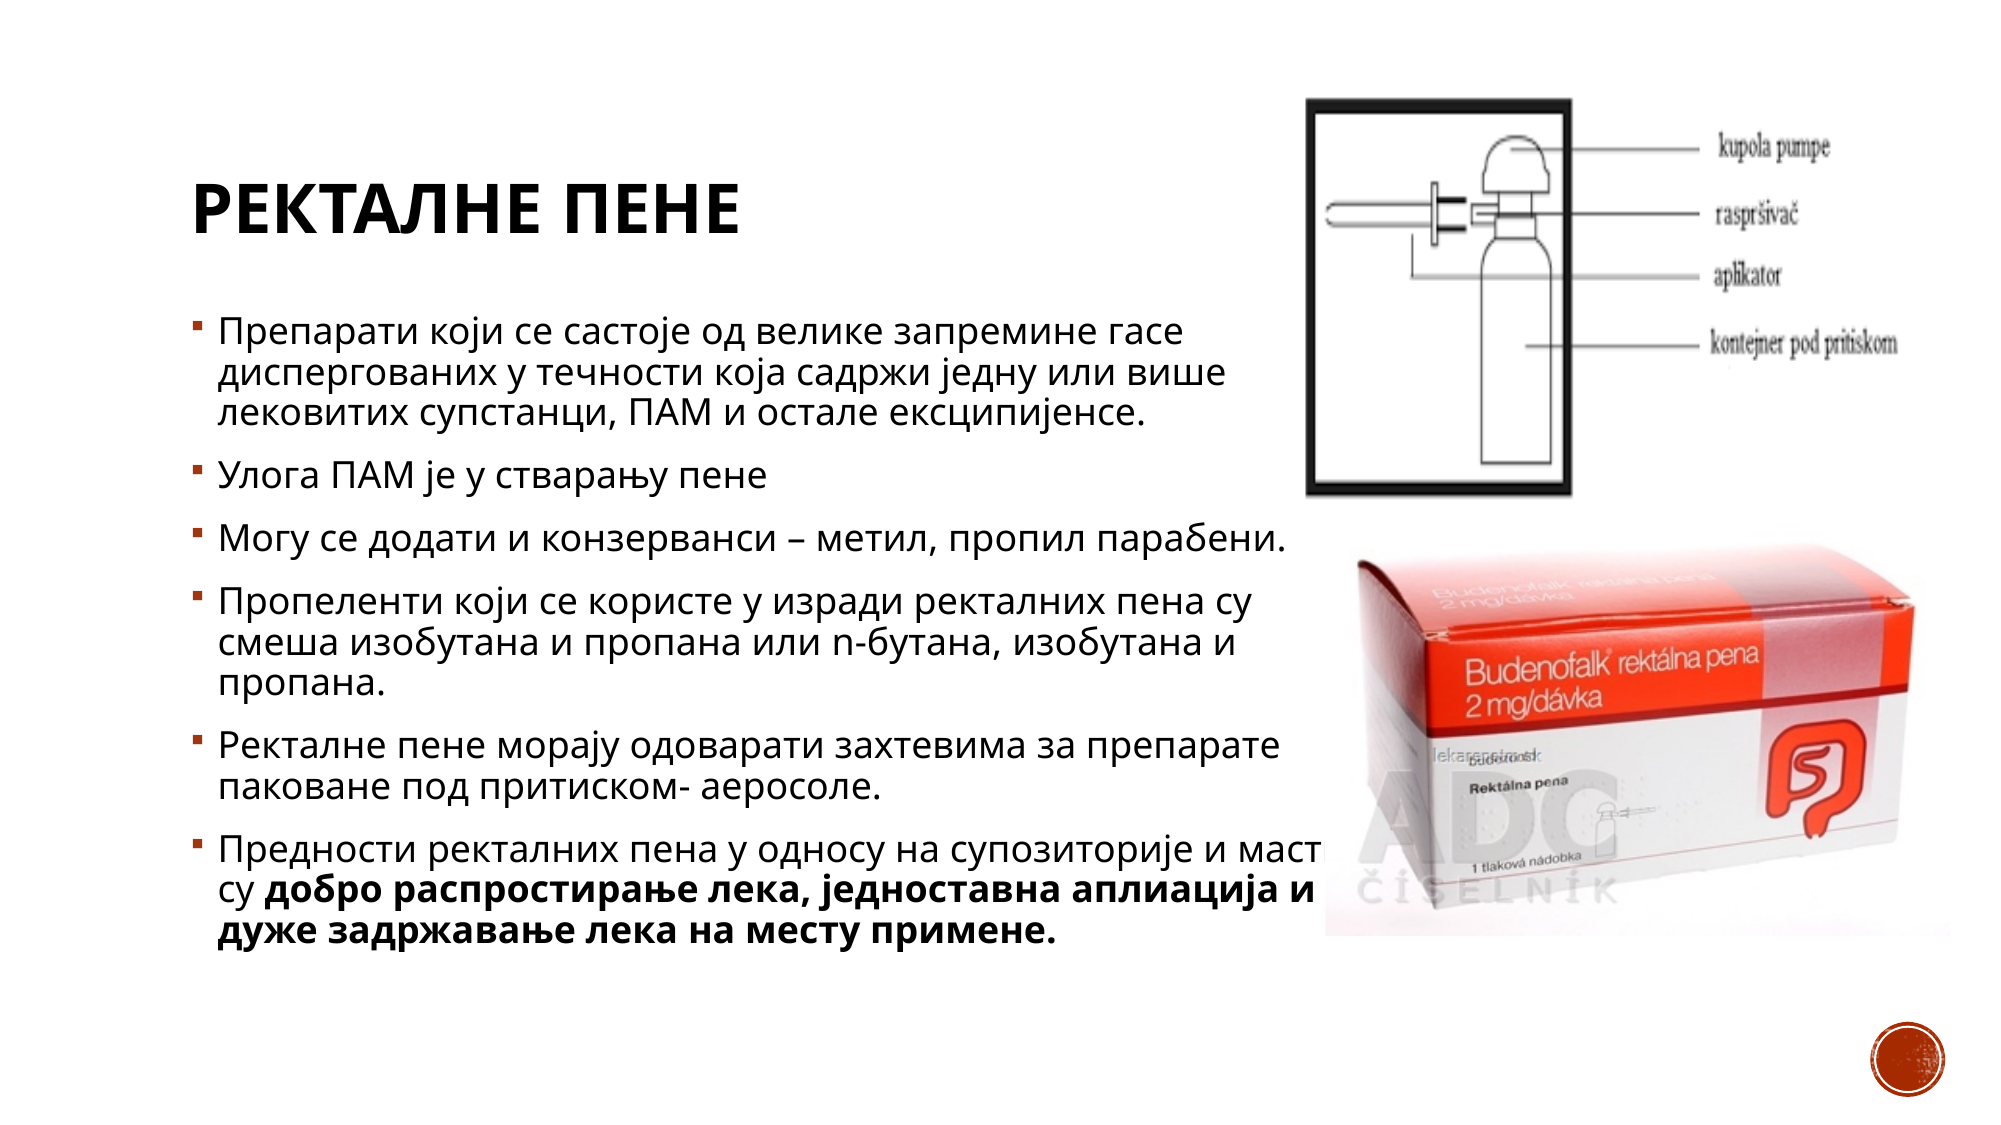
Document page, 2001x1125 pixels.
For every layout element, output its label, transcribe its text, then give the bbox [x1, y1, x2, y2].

title Ректалне пене [175, 79, 1282, 304]
list Препарати који се састоје од велике запремине гасе диспергованих у течности која садржи једну или више лековитих супстанци, ПАМ и остале ексципијенсе. Улога ПАМ је у стварању пене Могу се додати и конзерванси – метил, пропил парабени. Пропеленти који се користе у изради ректалних пена су смеша изобутана и пропана или n-бутана, изобутана и пропана. Ректалне пене морају одоварати захтевима за препарате паковане под притиском- аеросоле. Предности ректалних пена у односу на супозиторије и масти су добро распростирање лека, једноставна аплиација и дуже задржавање лека на месту примене. [175, 304, 1378, 970]
picture [1283, 78, 1950, 936]
